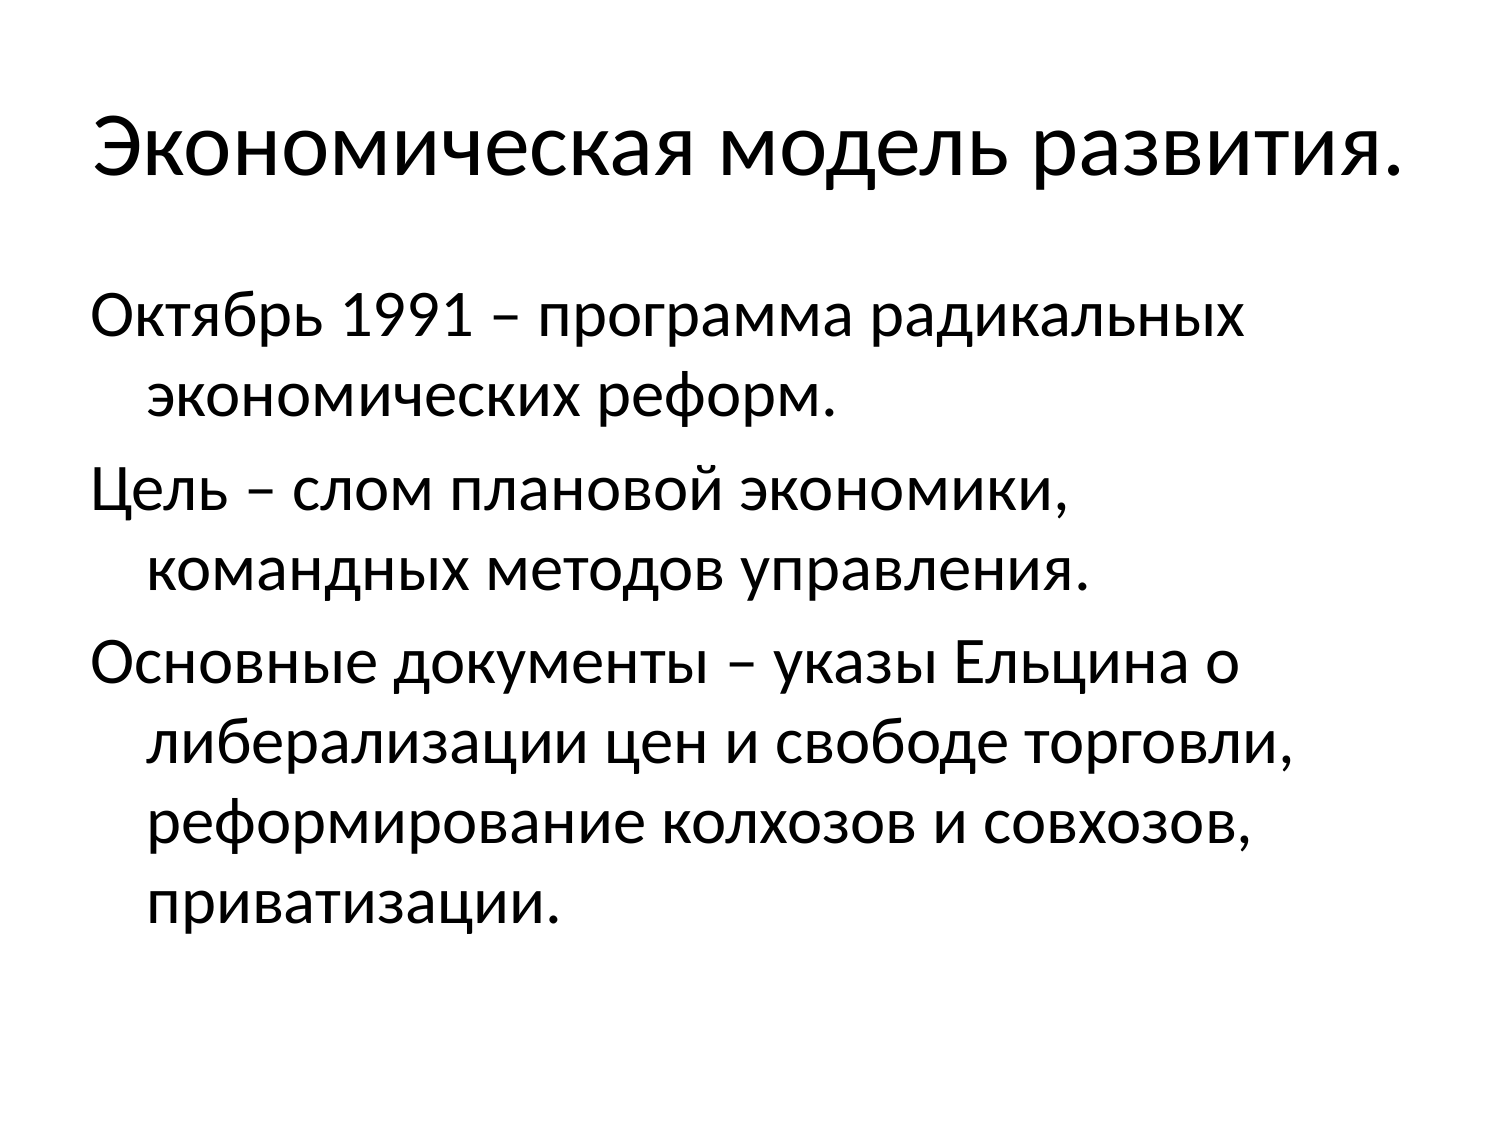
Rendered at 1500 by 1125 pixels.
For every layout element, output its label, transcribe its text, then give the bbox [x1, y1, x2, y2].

list Октябрь 1991 – программа радикальных экономических реформ. Цель – слом плановой экономики, командных методов управления. Основные документы – указы Ельцина о либерализации цен и свободе торговли, реформирование колхозов и совхозов, приватизации. [75, 262, 1425, 1005]
title Экономическая модель развития. [75, 45, 1425, 233]
